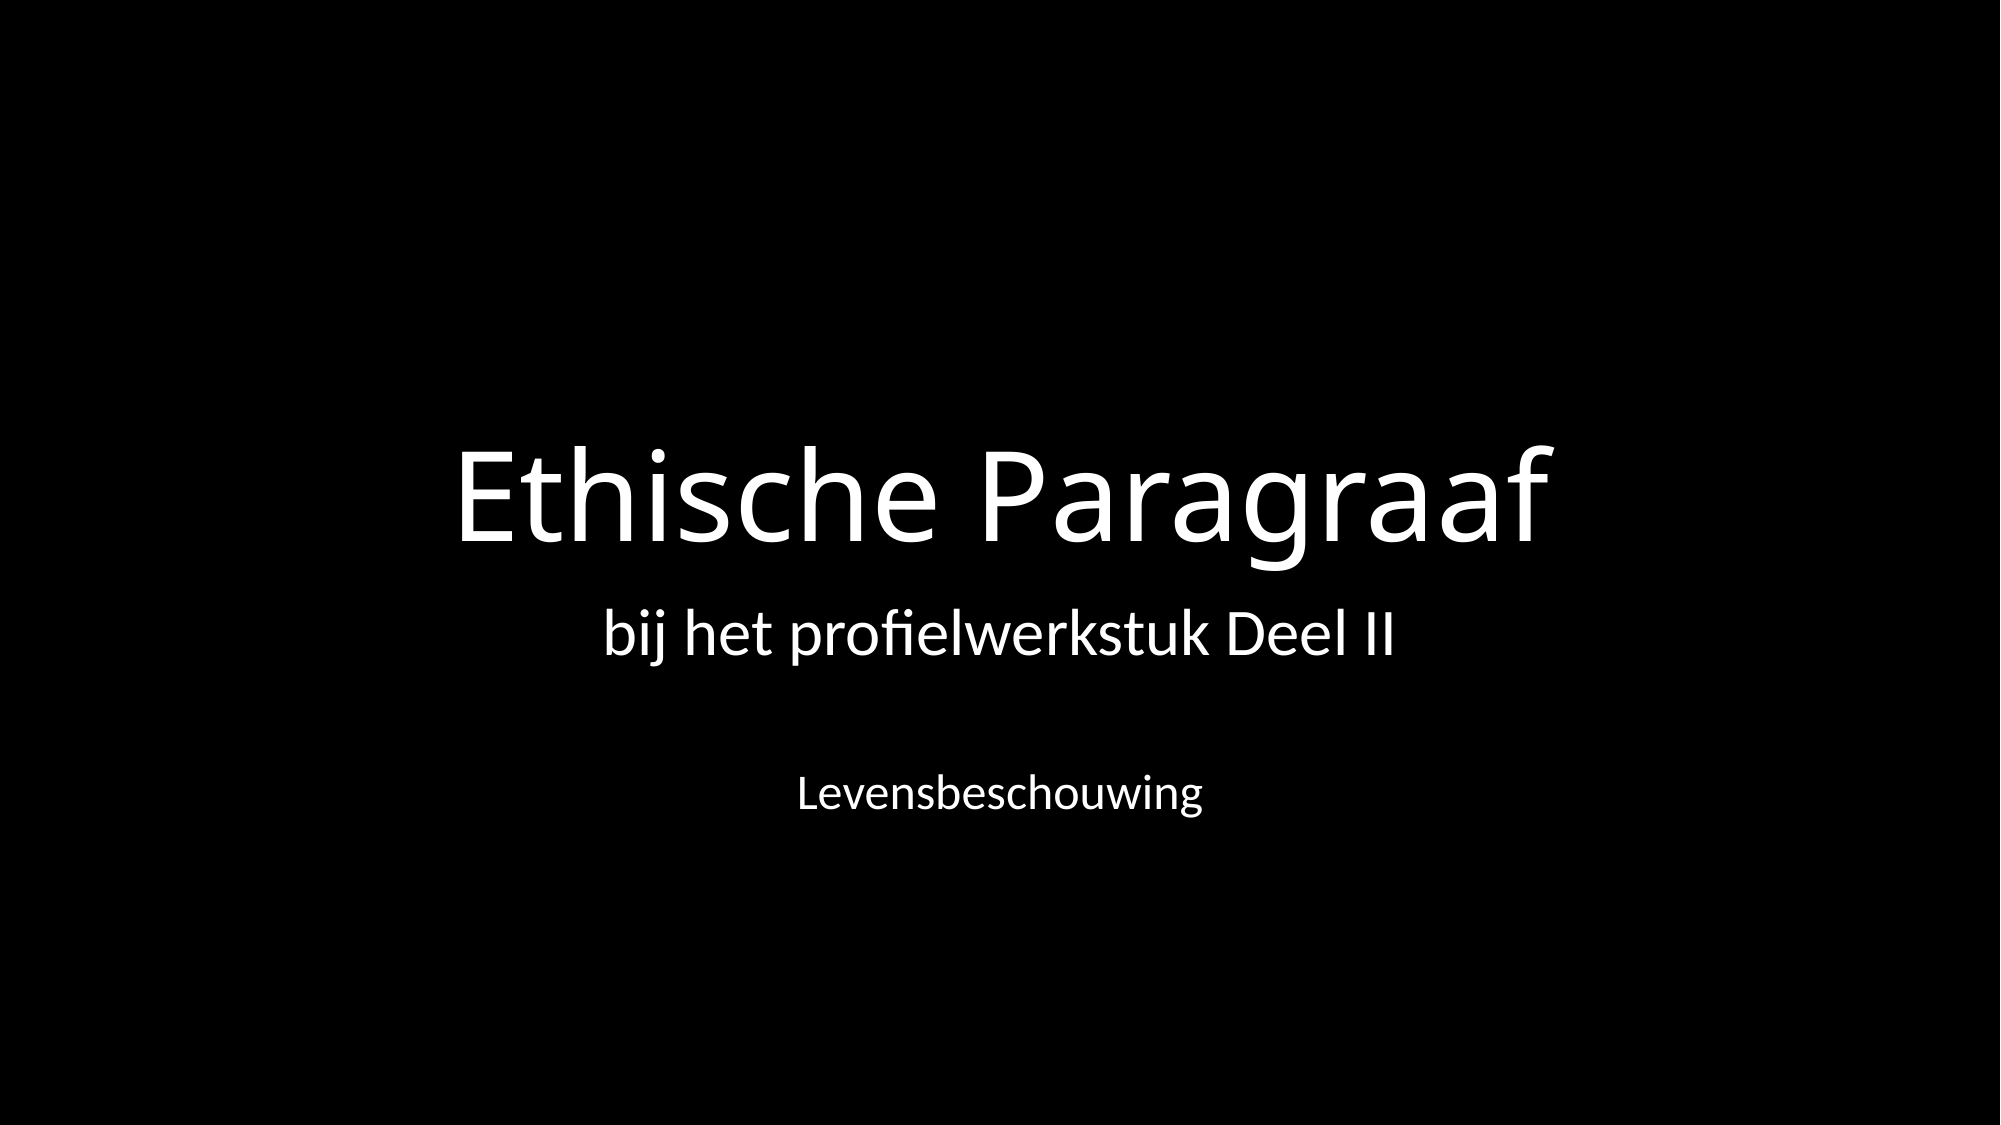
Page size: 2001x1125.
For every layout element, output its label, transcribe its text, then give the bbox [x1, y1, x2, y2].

title Ethische Paragraaf [249, 184, 1750, 576]
subtitle bij het profielwerkstuk Deel II Levensbeschouwing [249, 590, 1750, 863]
